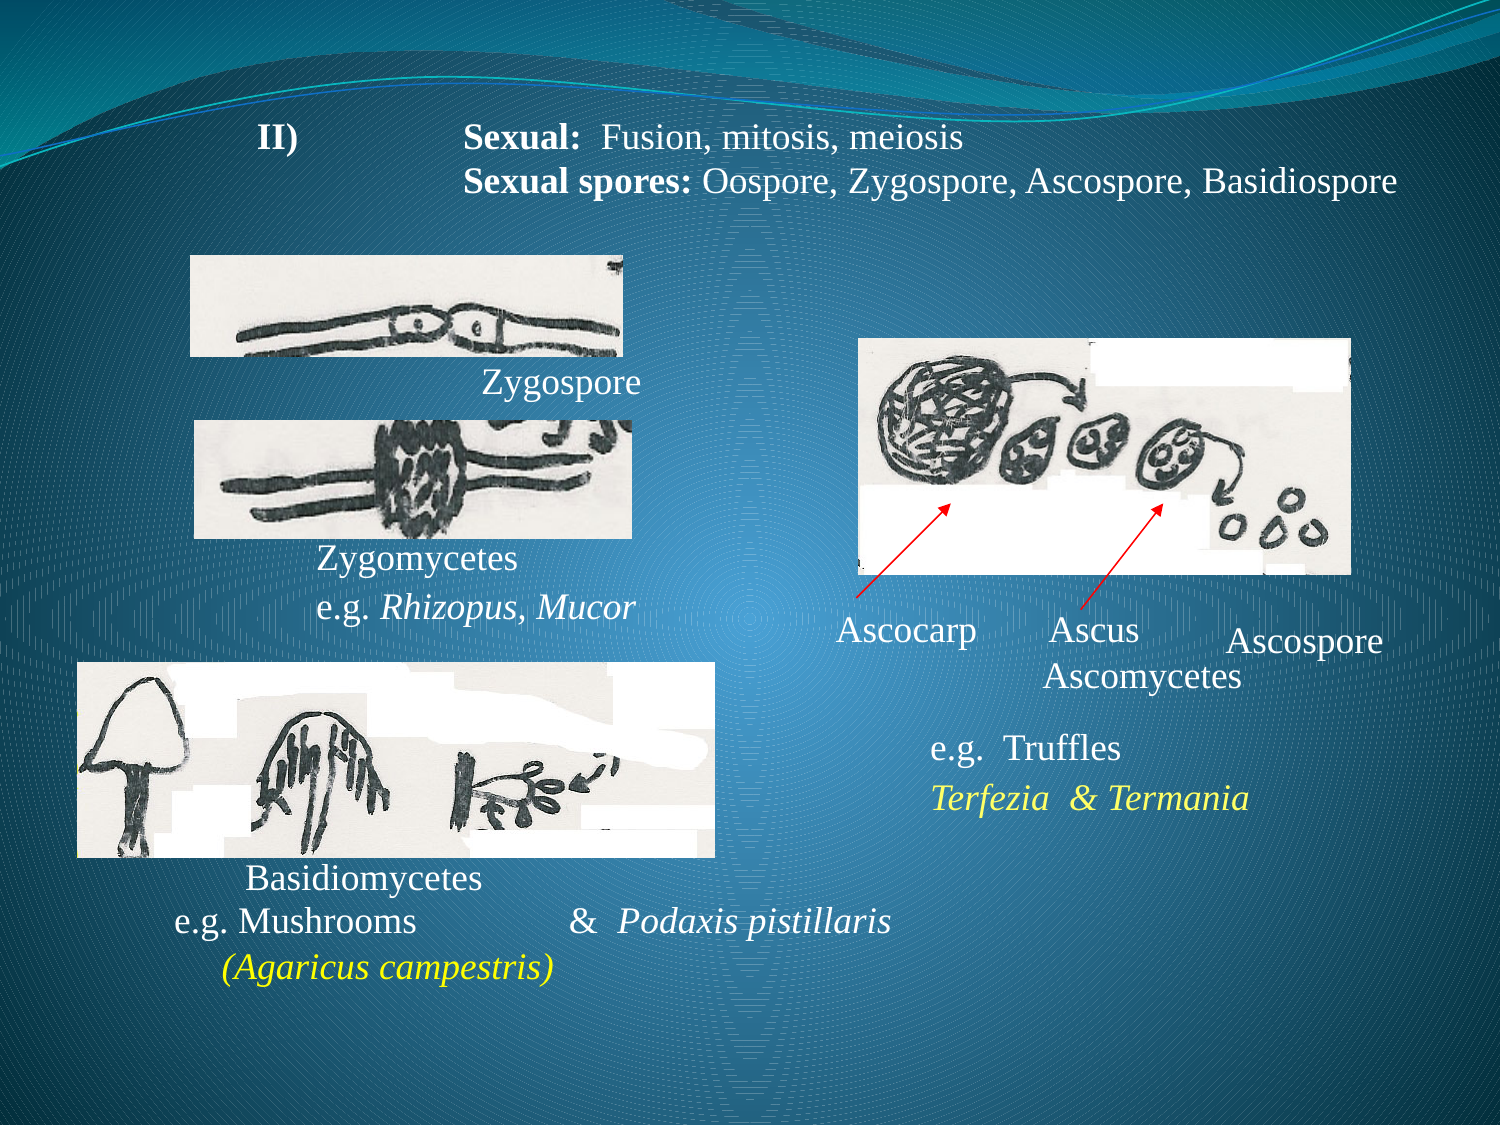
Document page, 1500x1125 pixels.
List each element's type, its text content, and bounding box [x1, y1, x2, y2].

text_box Zygomycetes [301, 525, 739, 574]
text_box e.g. Truffles Terfezia & Termania [915, 727, 1459, 825]
text_box Basidiomycetes [230, 871, 520, 905]
text_box e.g. Mushrooms & Podaxis pistillaris (Agaricus campestris) [159, 905, 1022, 993]
picture [76, 662, 715, 858]
text_box Ascus [1033, 598, 1176, 644]
picture [858, 338, 1351, 575]
text_box Ascomycetes [1027, 644, 1317, 704]
picture [189, 255, 623, 357]
picture [194, 420, 632, 539]
text_box Zygospore [466, 349, 851, 410]
text_box Ascocarp [820, 598, 1033, 658]
text_box e.g. Rhizopus, Mucor [301, 574, 739, 635]
text_box II) Sexual: Fusion, mitosis, meiosis Sexual spores: Oospore, Zygospore, Ascospore, Basidiospore [242, 113, 1459, 309]
text_box Ascospore [1210, 608, 1500, 669]
